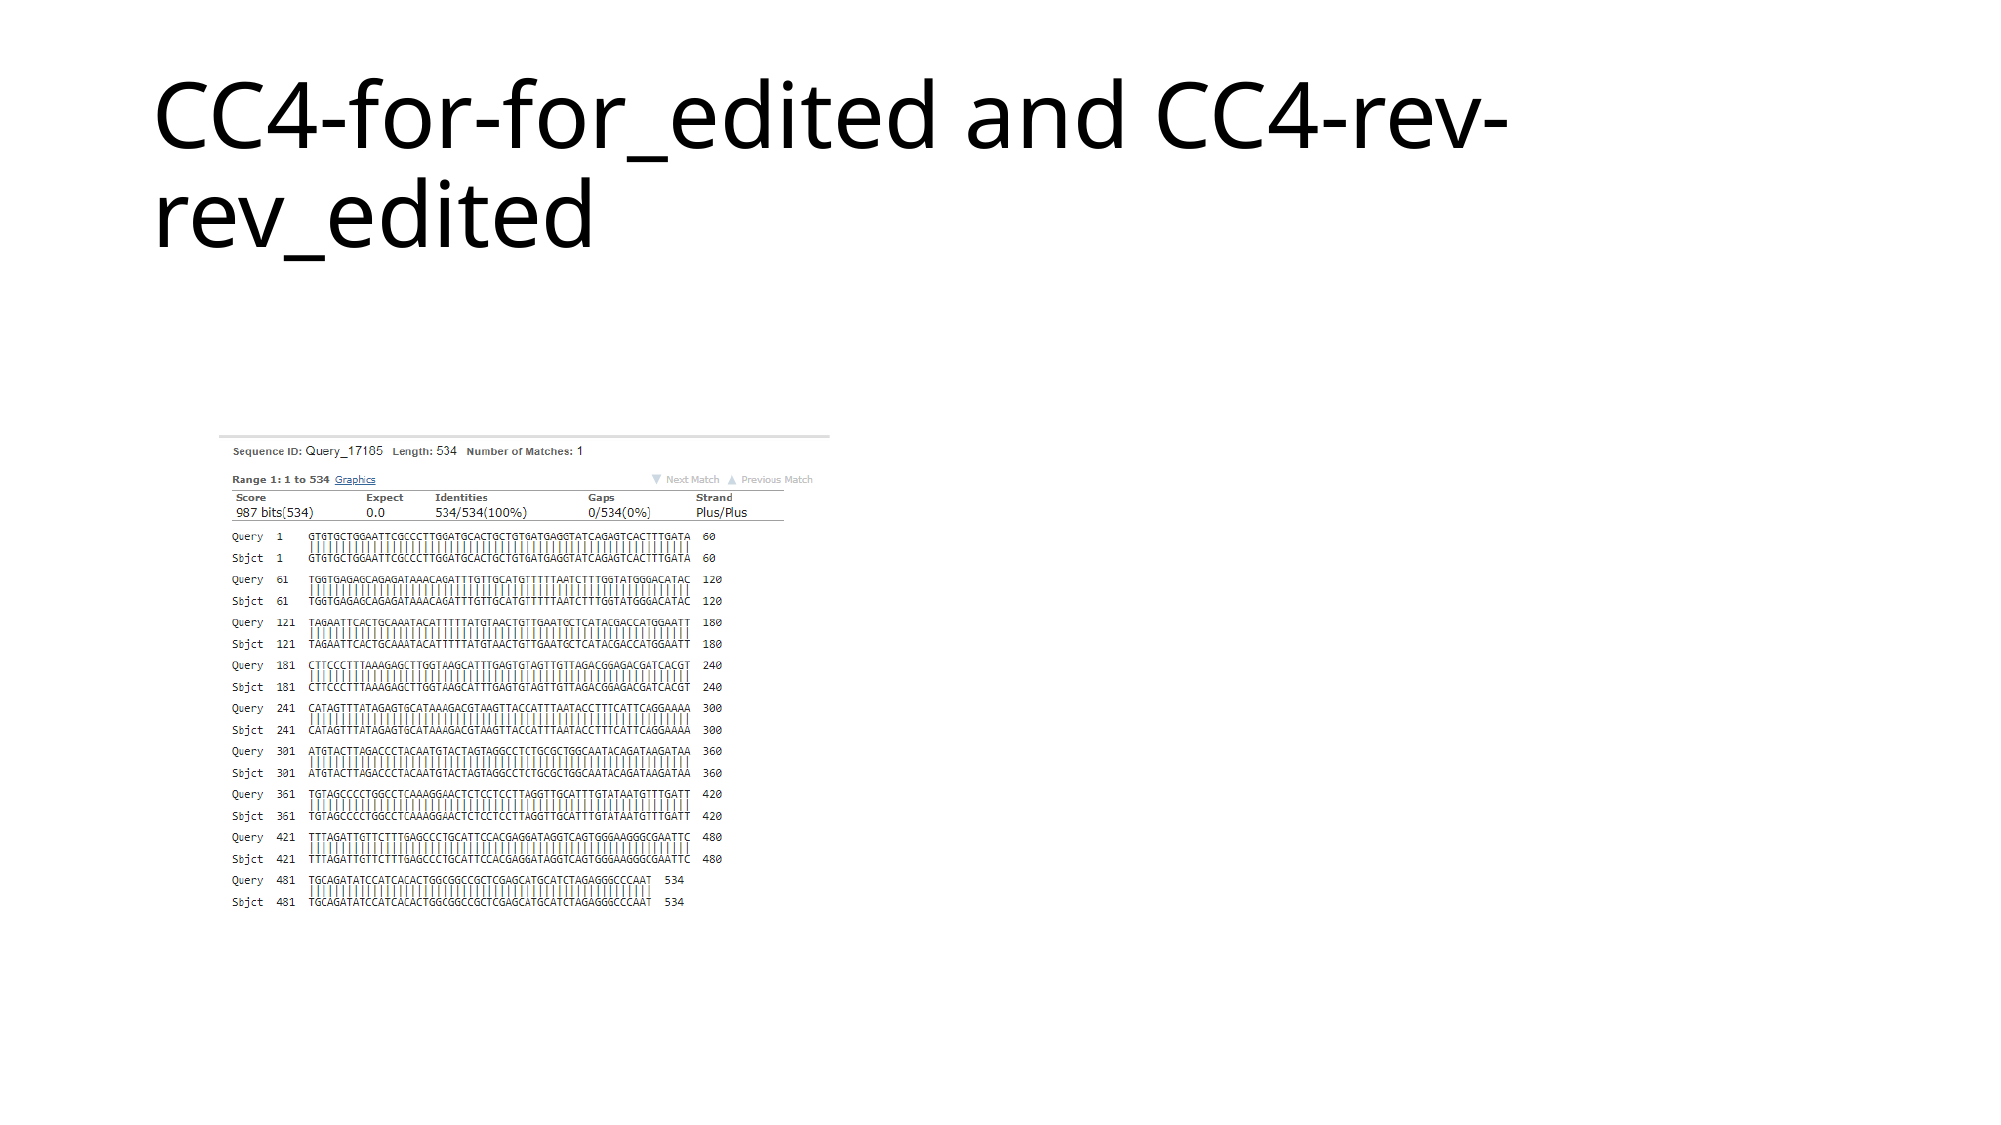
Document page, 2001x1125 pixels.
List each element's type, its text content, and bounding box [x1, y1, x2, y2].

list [214, 435, 830, 930]
title CC4-for-for_edited and CC4-rev-rev_edited [137, 59, 1863, 278]
